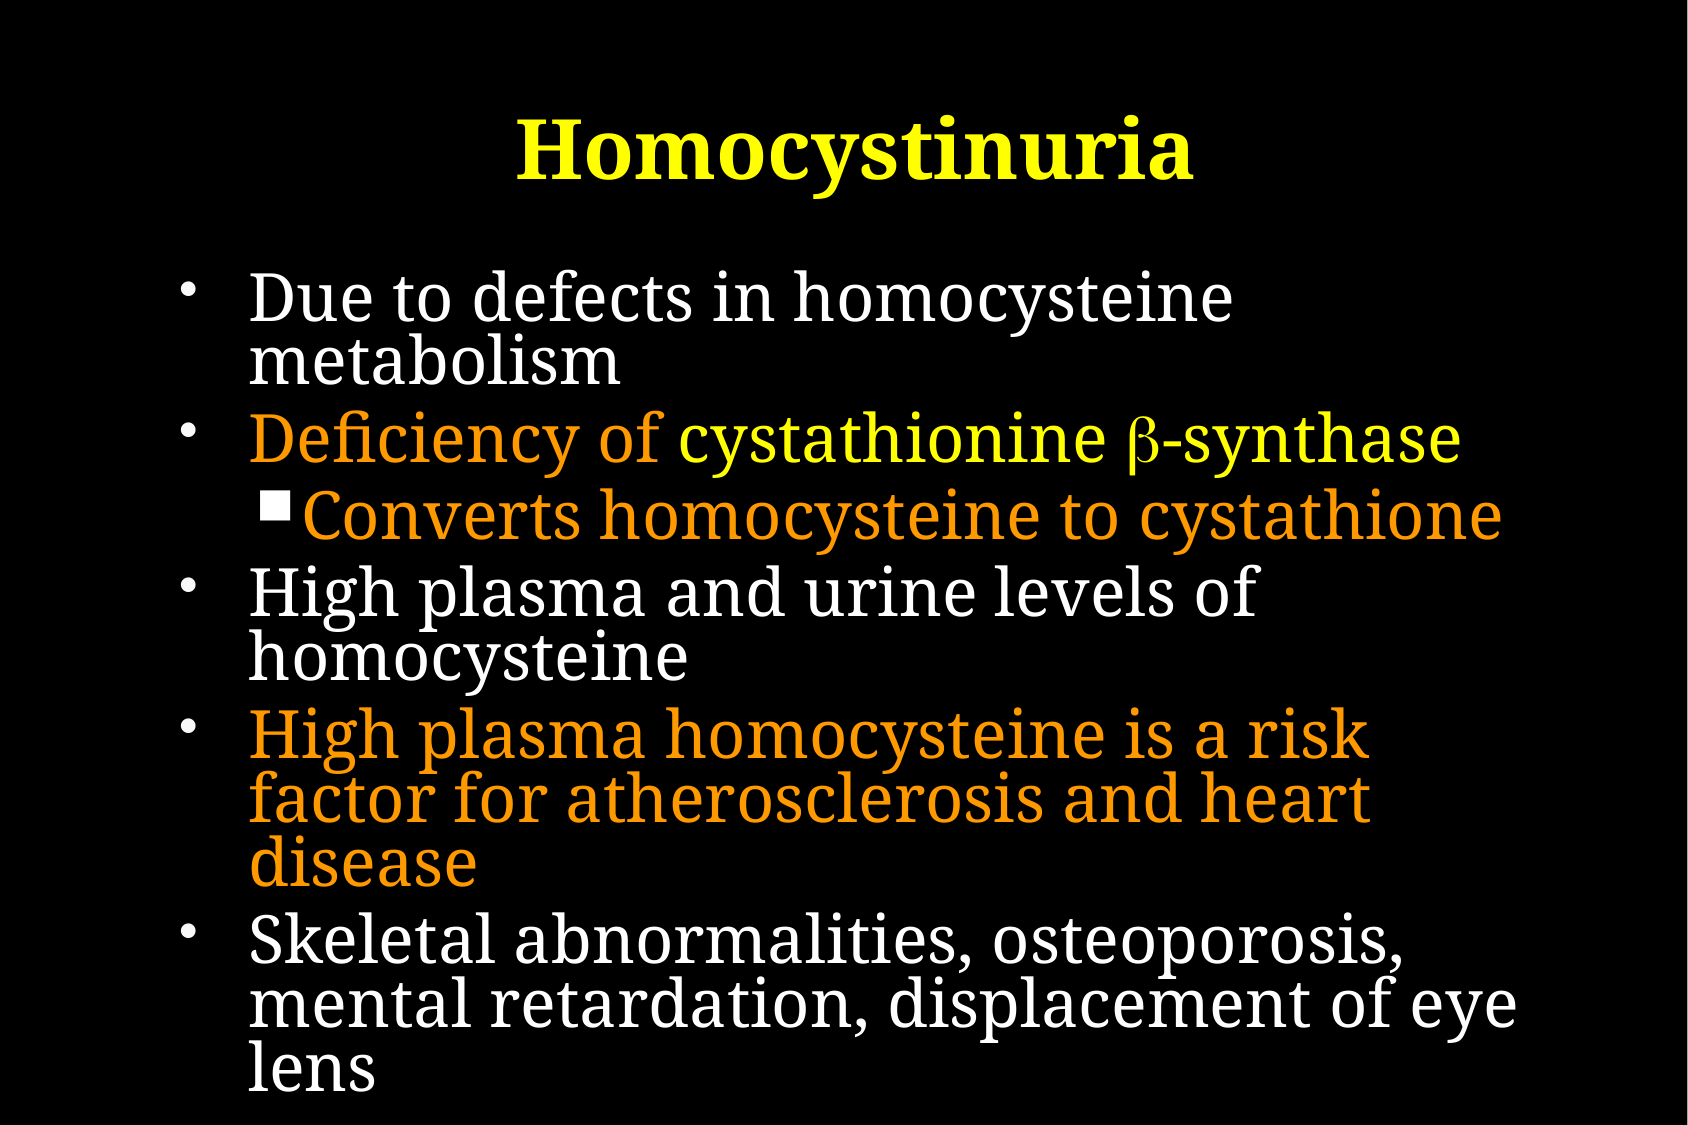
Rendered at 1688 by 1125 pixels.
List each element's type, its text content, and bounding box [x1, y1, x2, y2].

title Homocystinuria [181, 87, 1532, 205]
list Due to defects in homocysteine metabolism Deficiency of cystathionine b-synthase Converts homocysteine to cystathione High plasma and urine levels of homocysteine High plasma homocysteine is a risk factor for atherosclerosis and heart disease Skeletal abnormalities, osteoporosis, mental retardation, displacement of eye lens [143, 262, 1575, 950]
